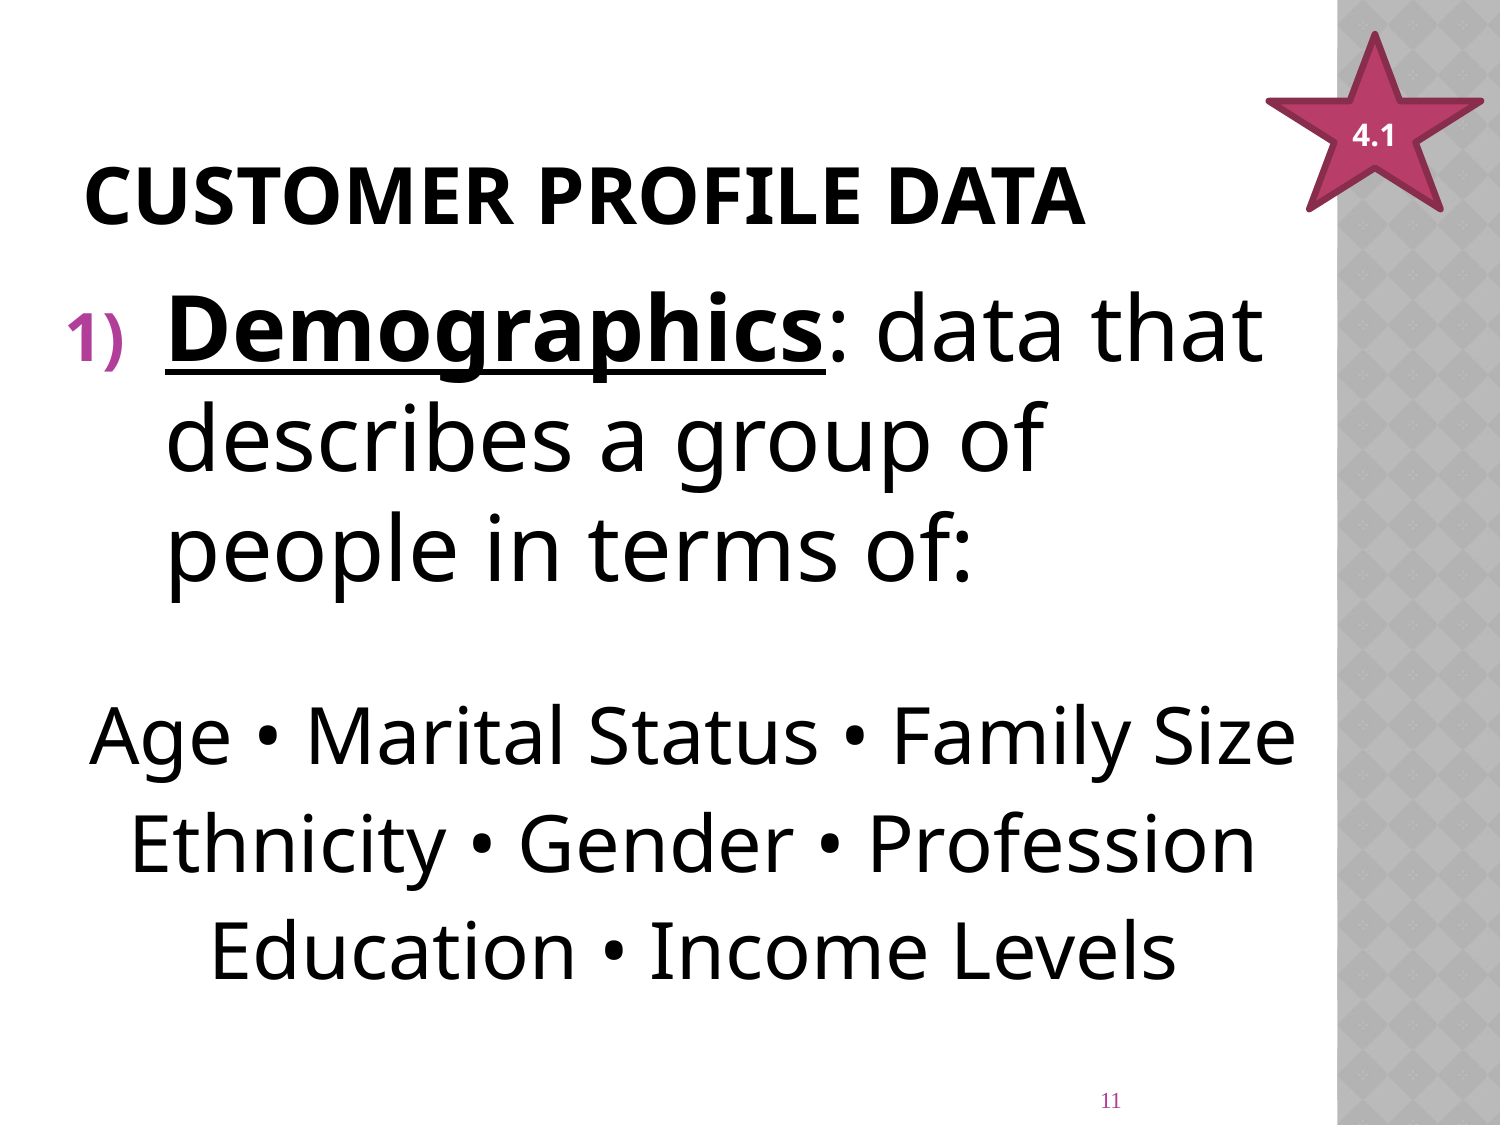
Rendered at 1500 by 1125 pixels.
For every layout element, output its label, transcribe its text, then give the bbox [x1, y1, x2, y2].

list Demographics: data that describes a group of people in terms of: Age • Marital Status • Family Size Ethnicity • Gender • Profession Education • Income Levels [50, 262, 1338, 1075]
slide_number 11 [1025, 1075, 1122, 1113]
text_box 4.1 [1265, 30, 1485, 213]
title Customer Profile Data [75, 52, 1263, 240]
